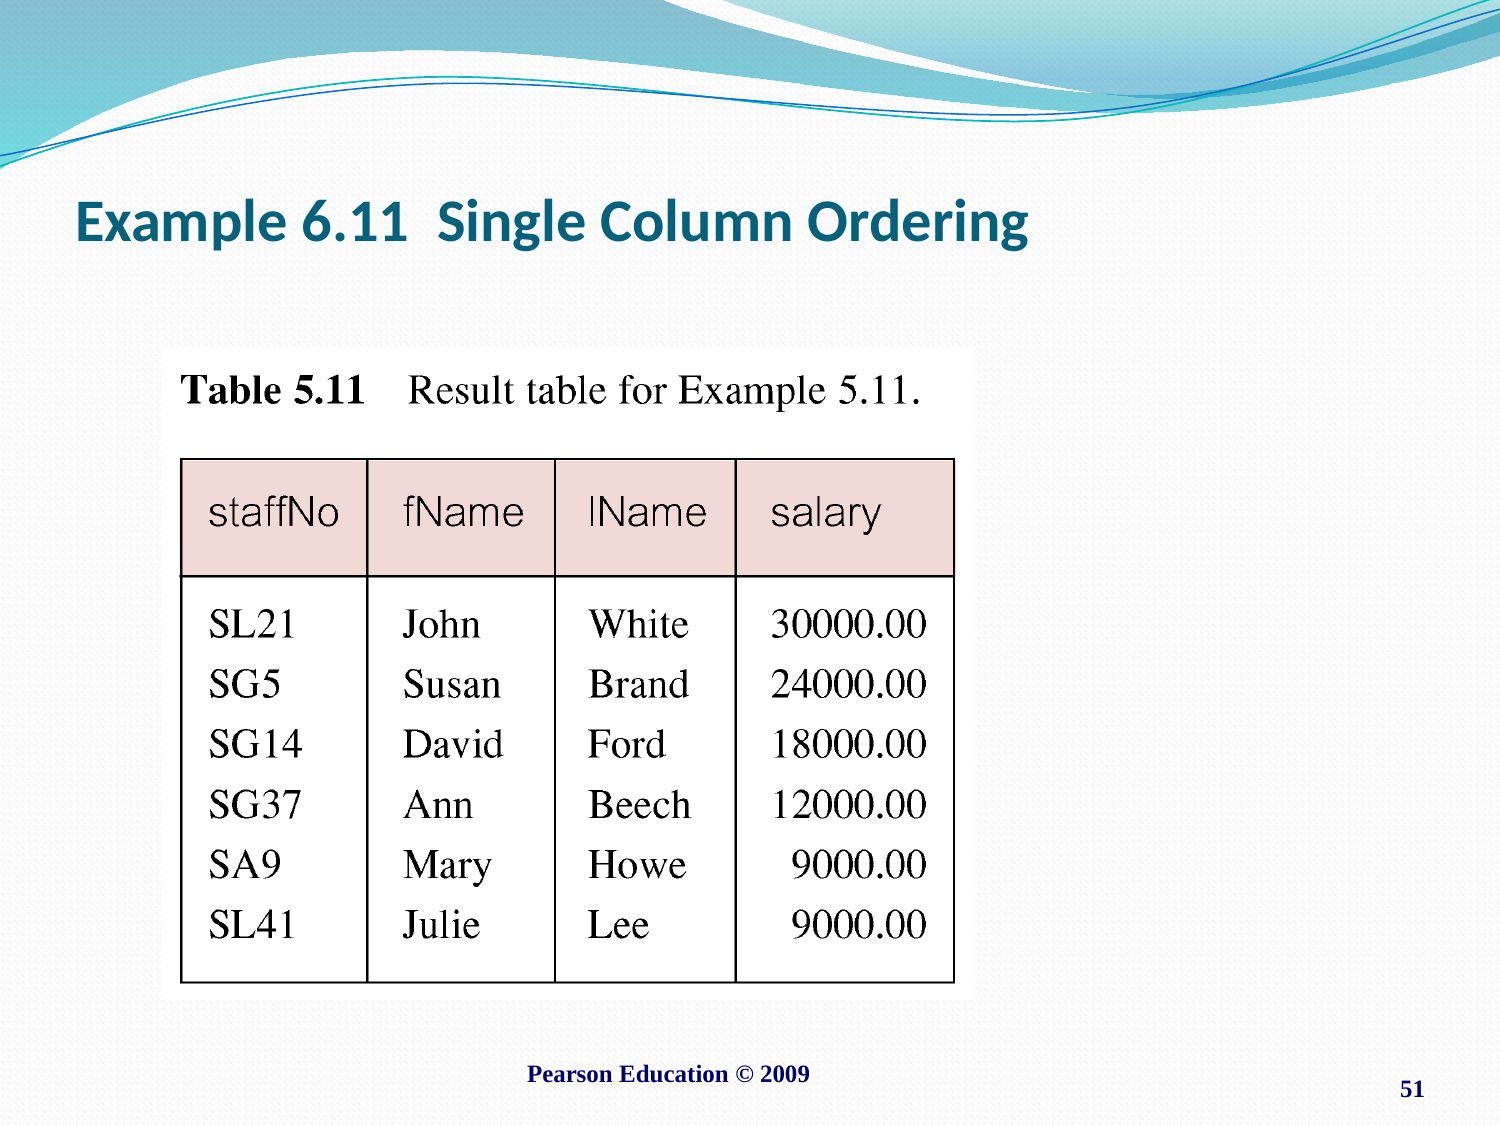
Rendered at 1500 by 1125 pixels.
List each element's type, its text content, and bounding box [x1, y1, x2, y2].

slide_number 51 [1299, 1042, 1425, 1103]
title Example 6.11 Single Column Ordering [75, 66, 1425, 254]
picture [162, 347, 976, 1000]
text_box Pearson Education © 2009 [512, 1050, 1038, 1095]
